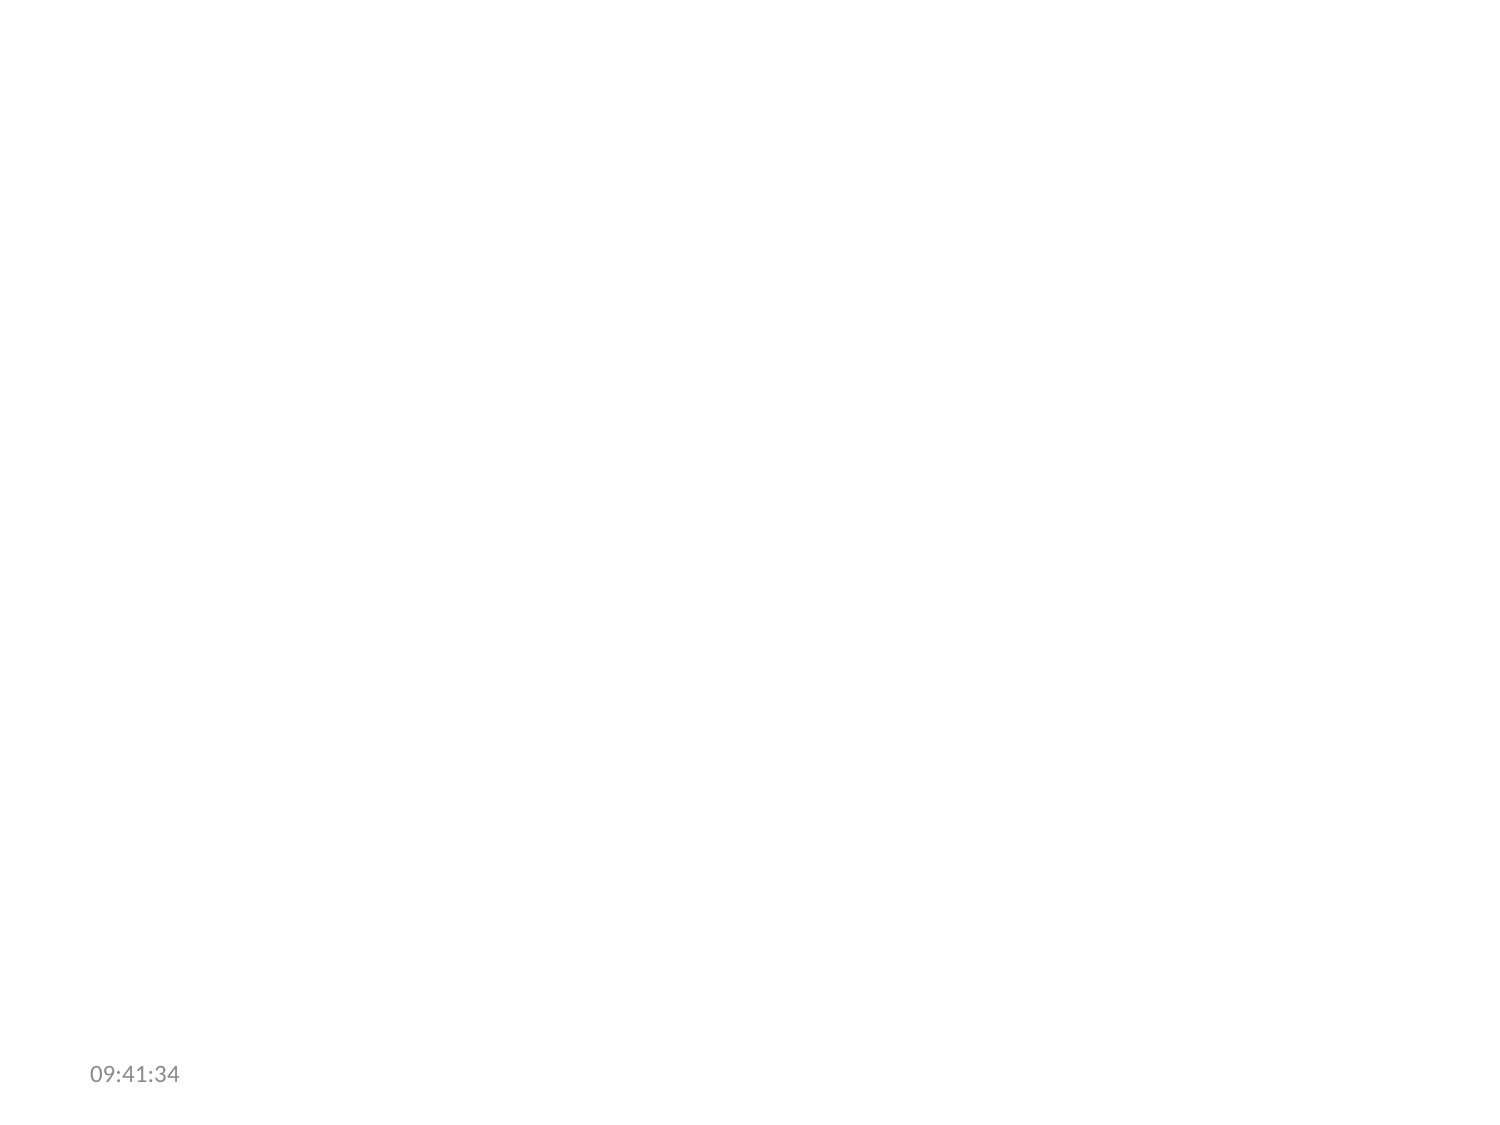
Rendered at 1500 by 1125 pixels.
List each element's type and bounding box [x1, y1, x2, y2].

slide_number [75, 1042, 425, 1103]
